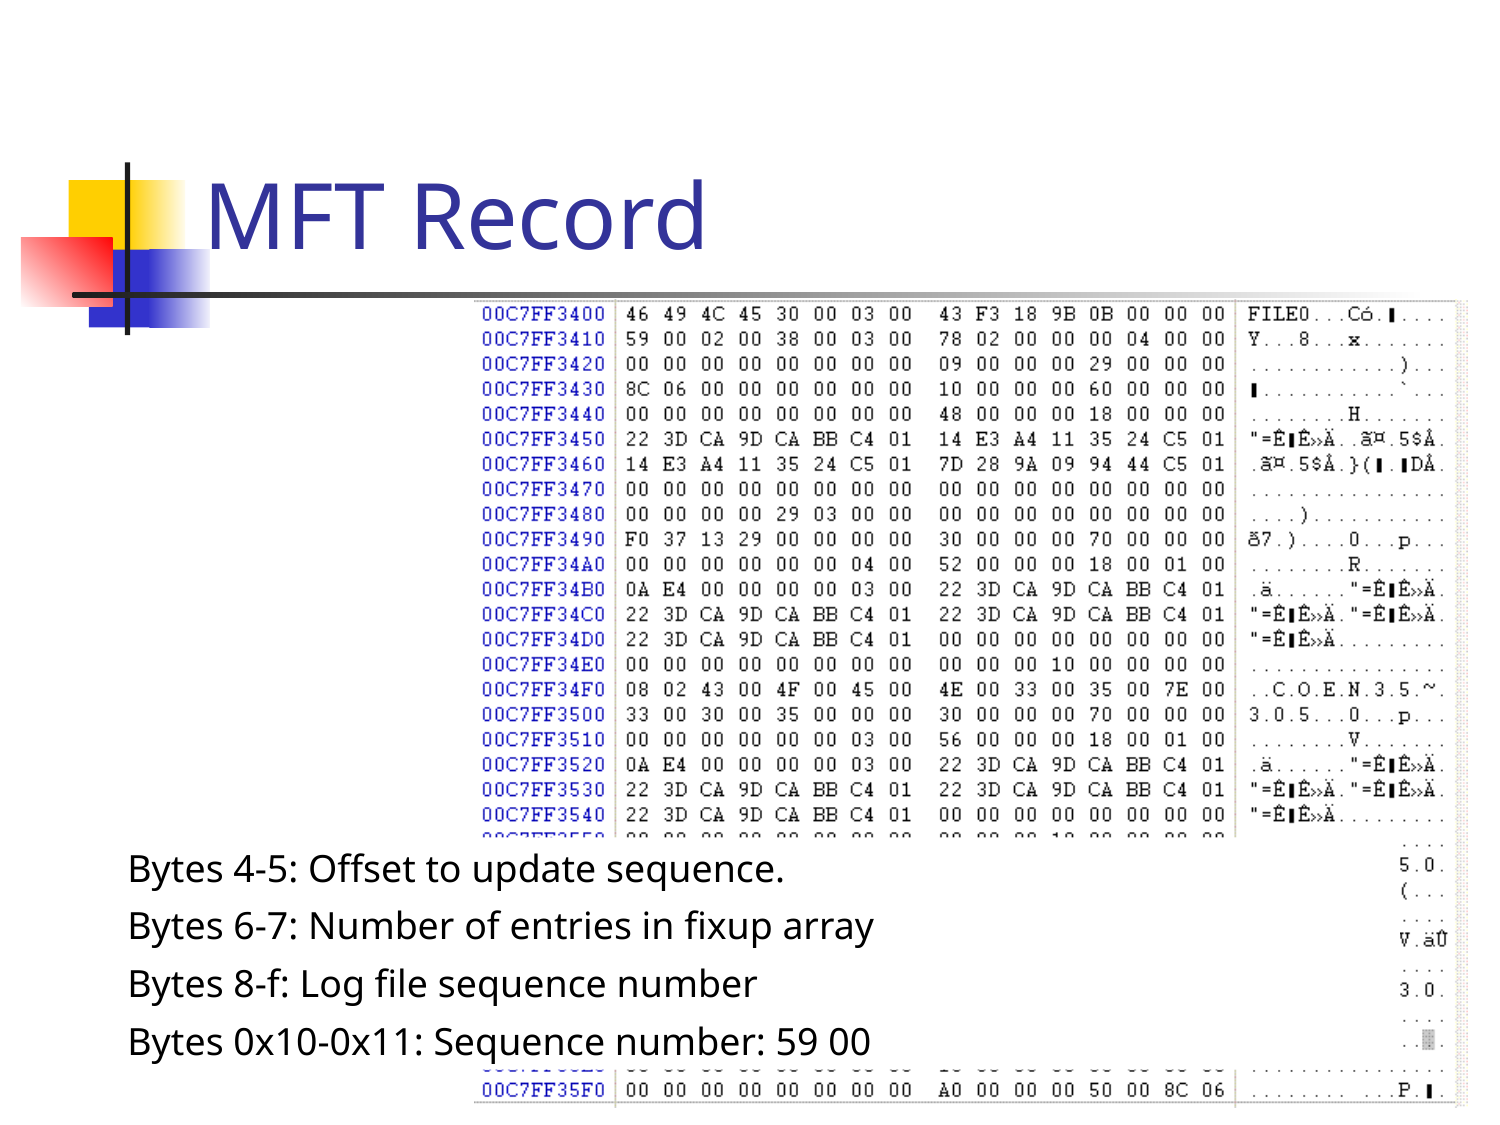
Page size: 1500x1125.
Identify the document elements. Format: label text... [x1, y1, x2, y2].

text_box Bytes 4-5: Offset to update sequence. Bytes 6-7: Number of entries in fixup array Bytes 8-f: Log file sequence number Bytes 0x10-0x11: Sequence number: 59 00 [112, 837, 469, 1070]
title MFT Record [188, 34, 1468, 276]
picture [474, 299, 1468, 1109]
